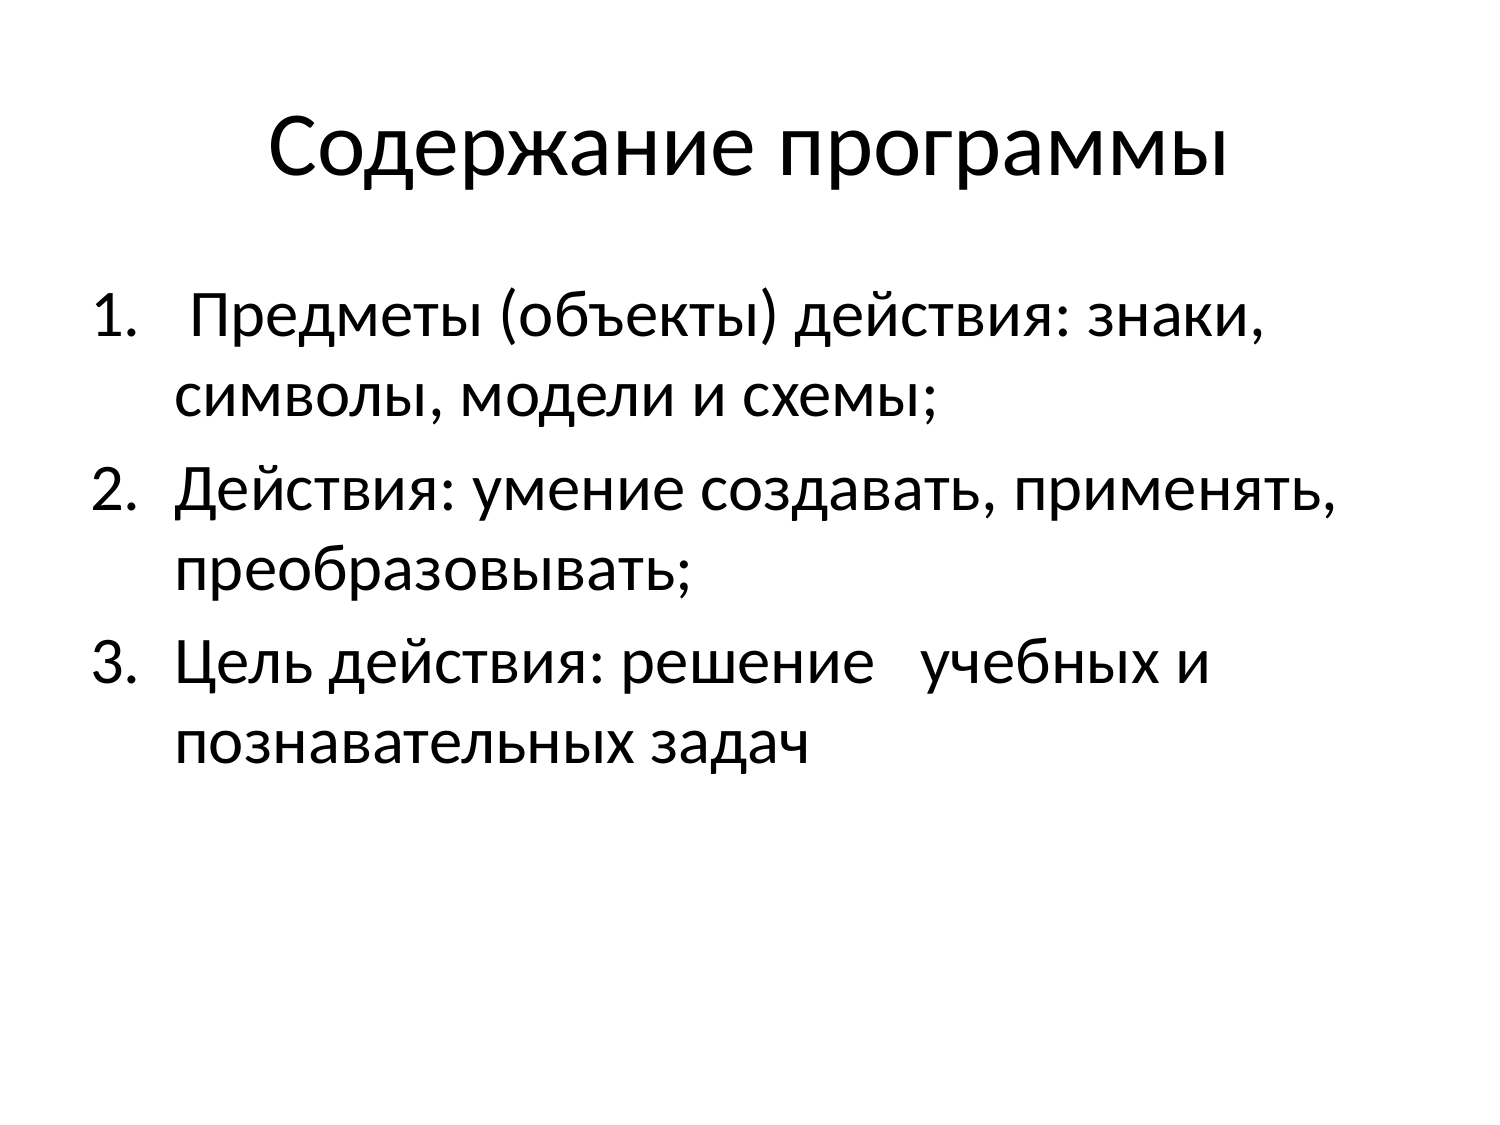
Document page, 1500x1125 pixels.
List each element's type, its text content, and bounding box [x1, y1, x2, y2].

list Предметы (объекты) действия: знаки, символы, модели и схемы; Действия: умение создавать, применять, преобразовывать; Цель действия: решение учебных и познавательных задач [75, 262, 1425, 1005]
title Содержание программы [75, 45, 1425, 233]
